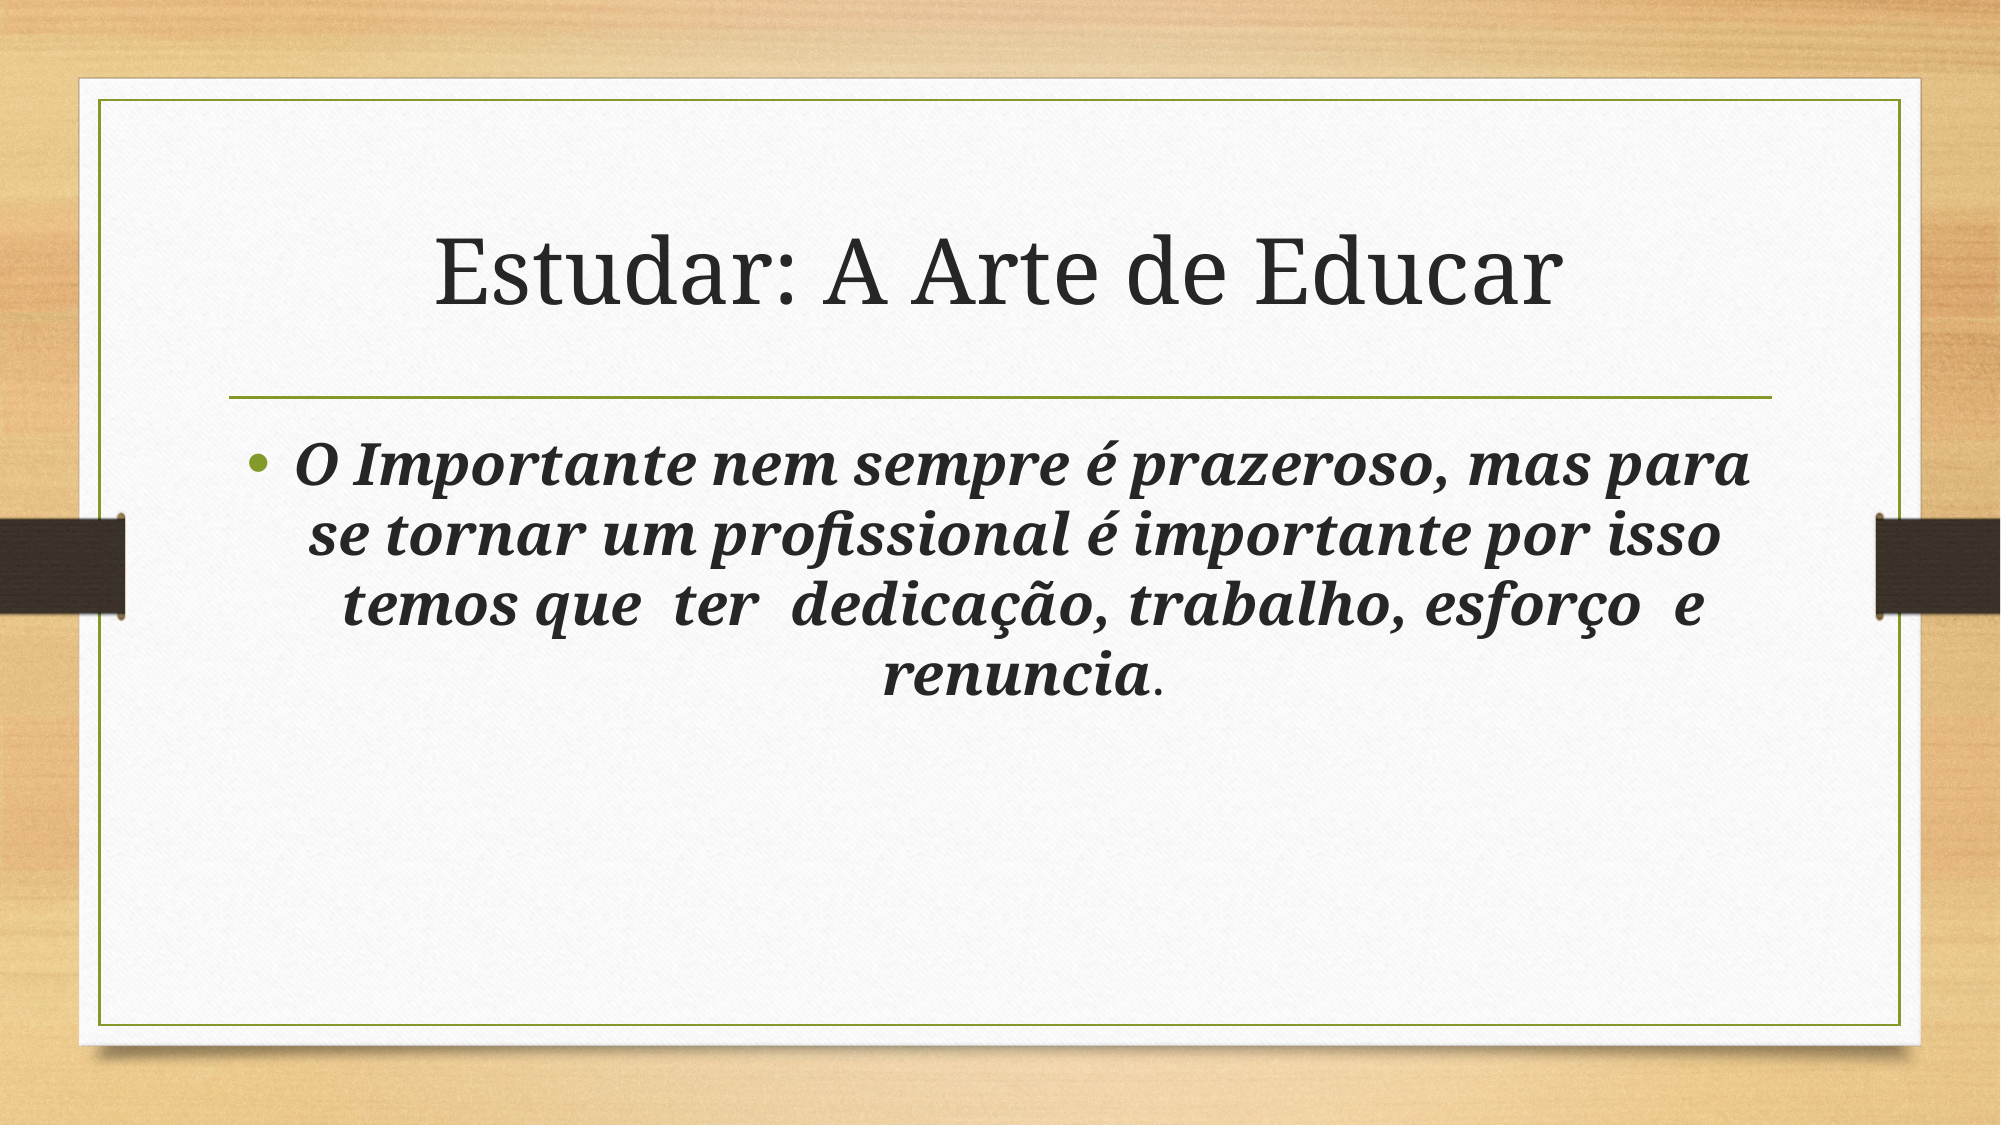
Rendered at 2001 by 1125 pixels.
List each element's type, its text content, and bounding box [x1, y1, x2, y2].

list O Importante nem sempre é prazeroso, mas para se tornar um profissional é importante por isso temos que ter dedicação, trabalho, esforço e renuncia. [212, 419, 1788, 977]
title Estudar: A Arte de Educar [212, 161, 1788, 375]
picture [0, 0, 2001, 1125]
